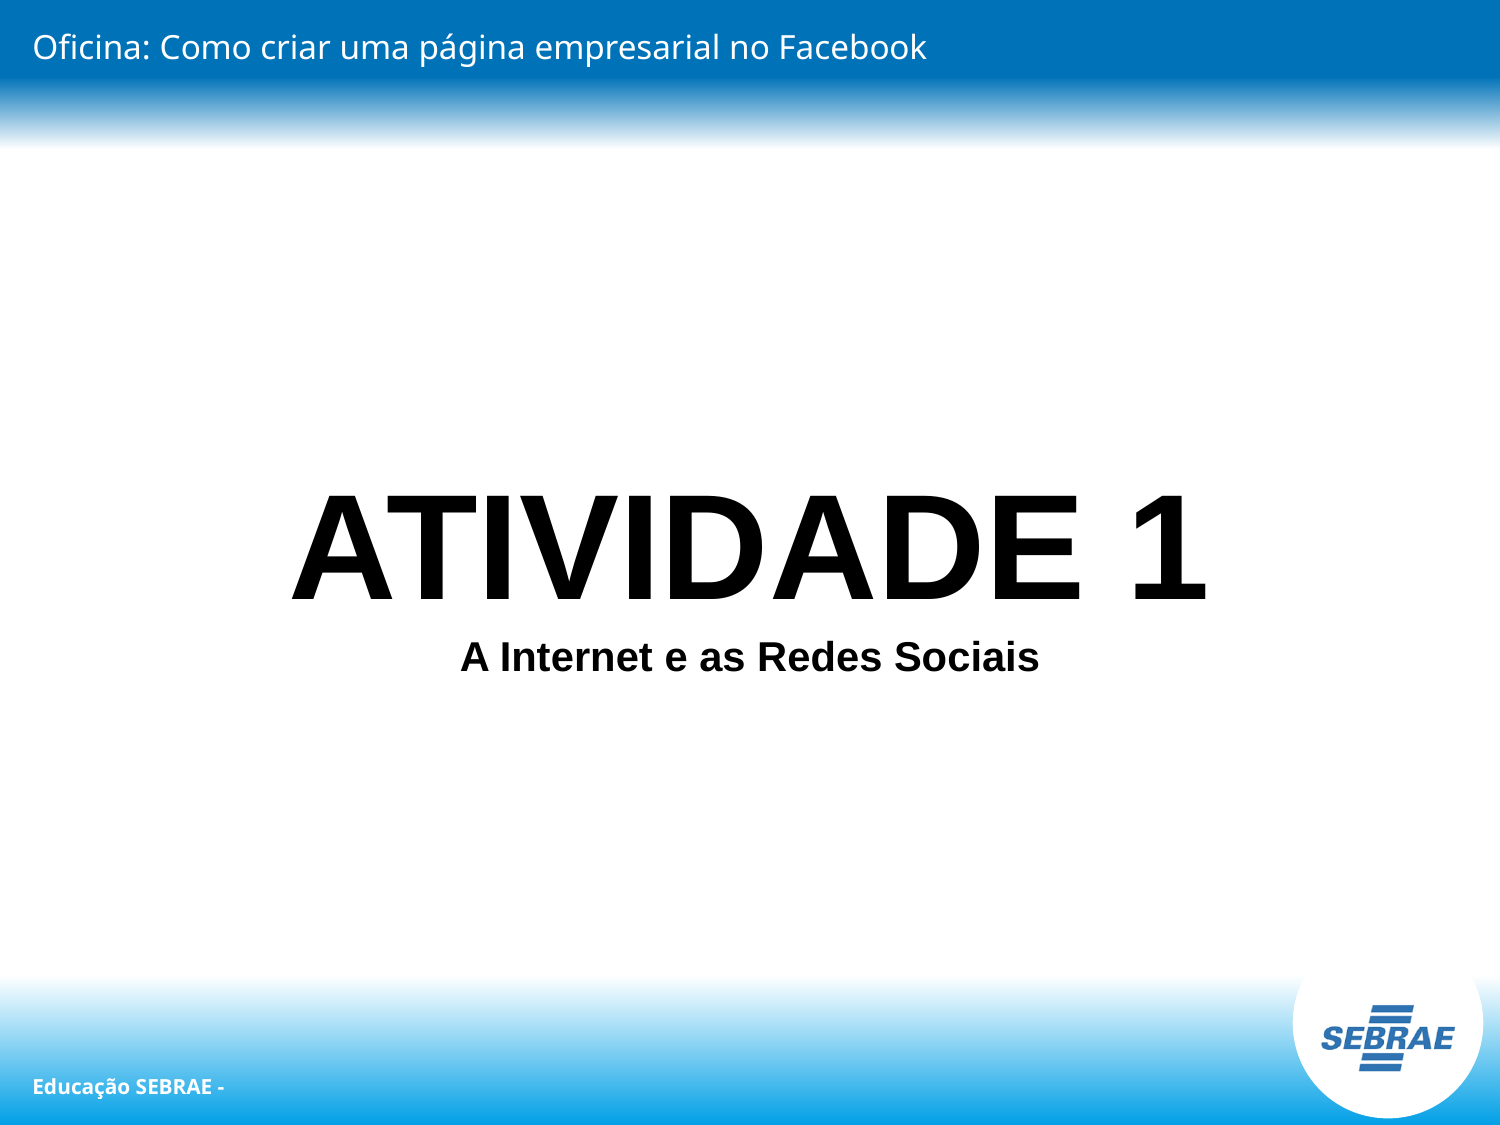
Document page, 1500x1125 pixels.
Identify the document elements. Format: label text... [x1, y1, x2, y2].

text_box ATIVIDADE 1 A Internet e as Redes Sociais [112, 442, 1388, 688]
picture [1316, 999, 1463, 1076]
